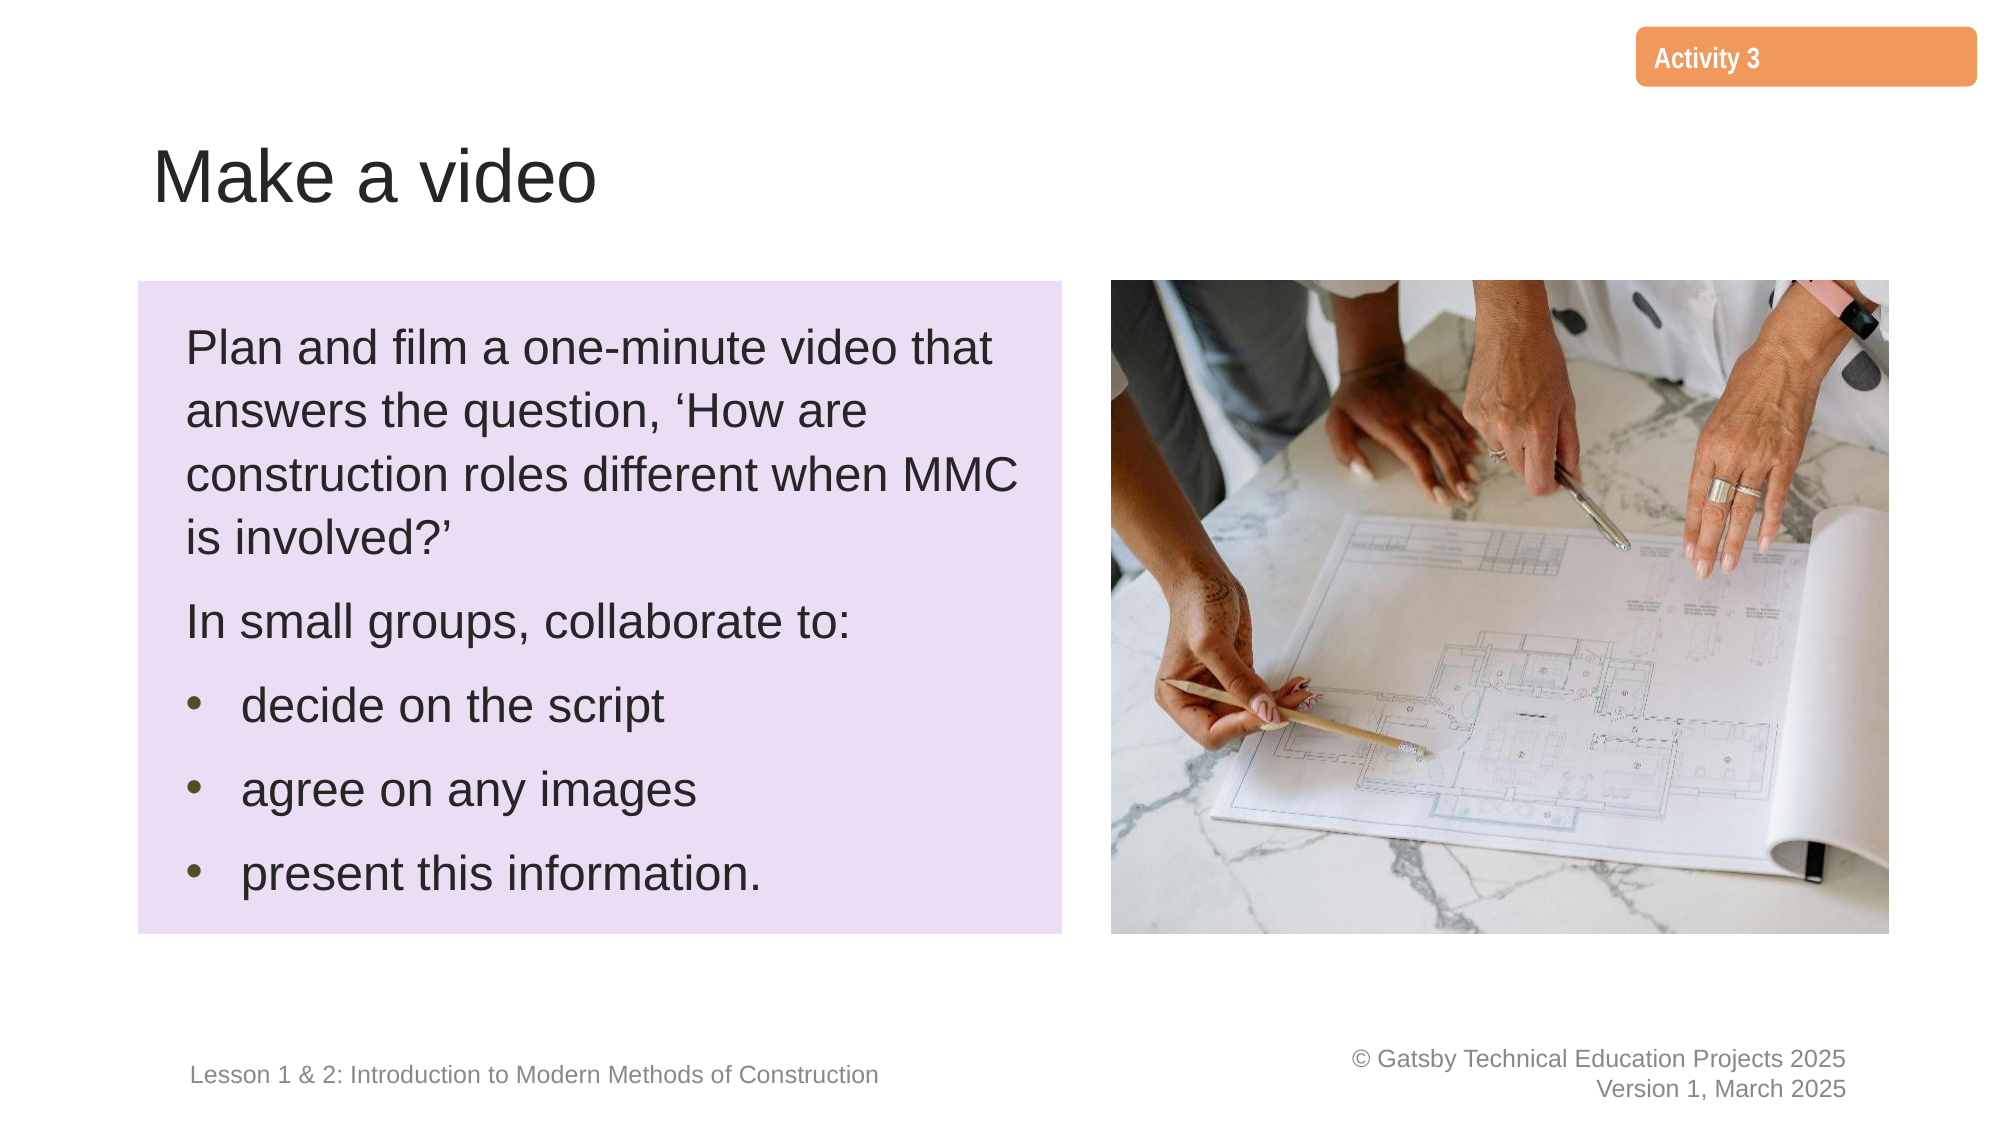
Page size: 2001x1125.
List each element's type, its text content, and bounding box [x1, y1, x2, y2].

picture [1110, 280, 1889, 934]
list Lesson 1 & 2: Introduction to Modern Methods of Construction [137, 1042, 931, 1103]
text_box Activity 3 [1636, 26, 1978, 87]
title Make a video [137, 75, 1978, 281]
list Plan and film a one-minute video that answers the question, ‘How are construction roles different when MMC is involved?’ In small groups, collaborate to: decide on the script agree on any images present this information. [137, 281, 1062, 934]
